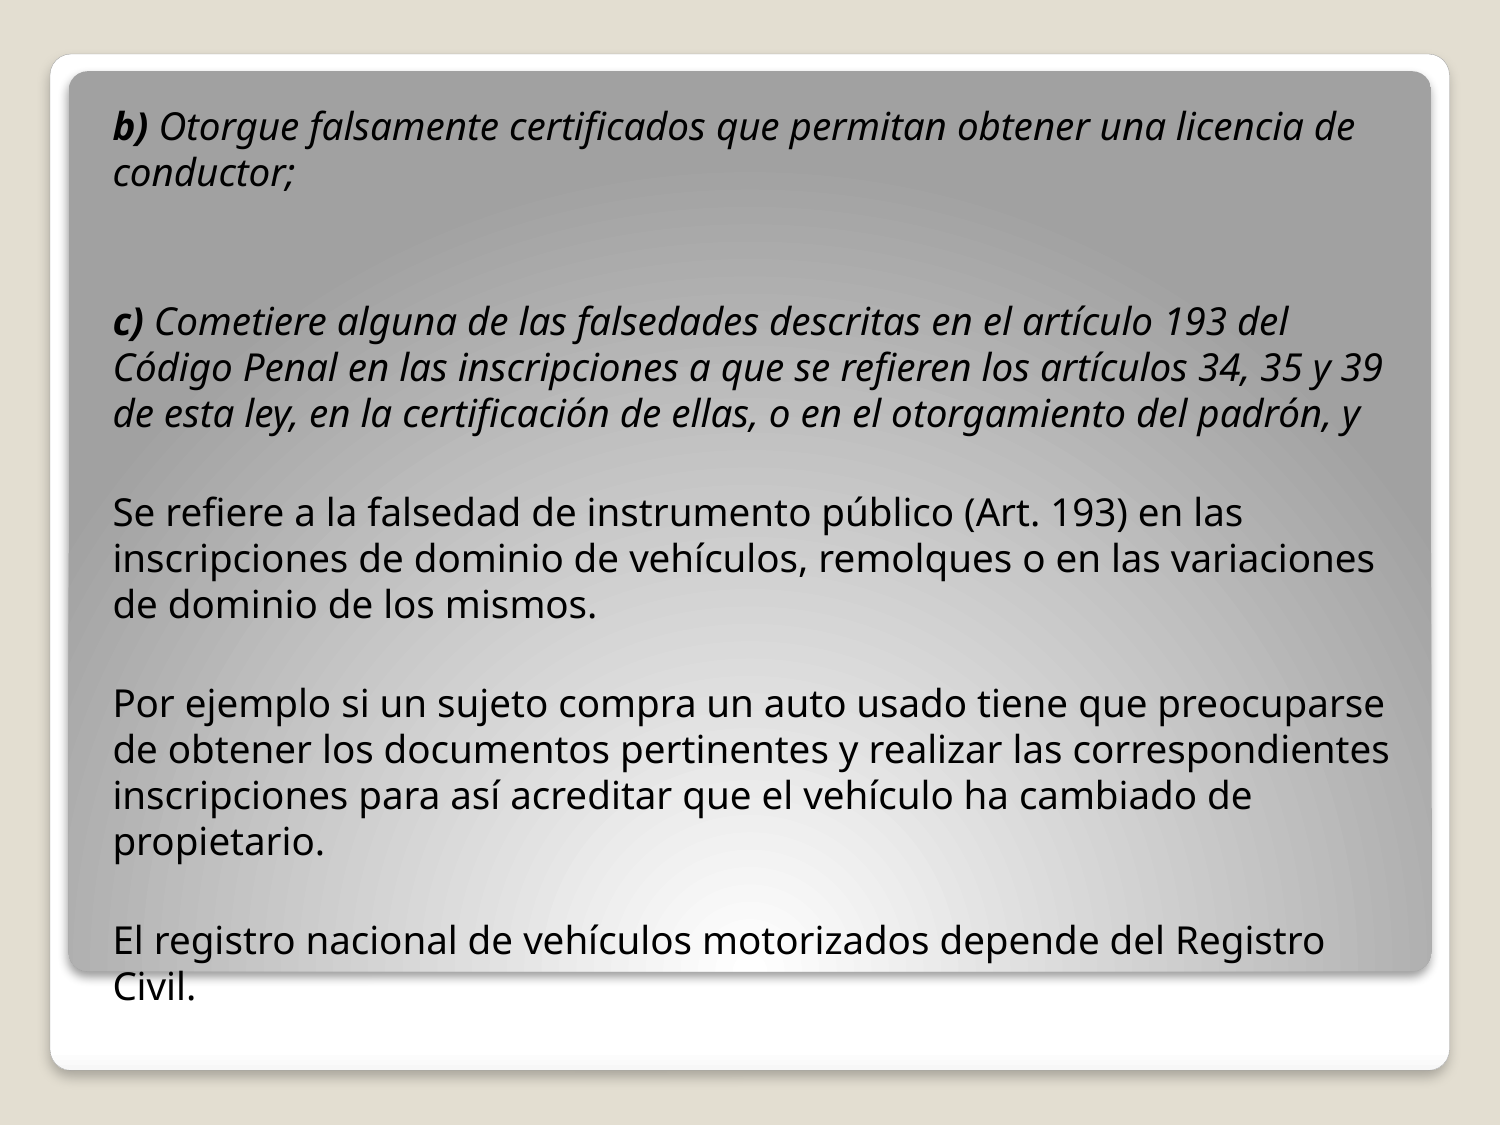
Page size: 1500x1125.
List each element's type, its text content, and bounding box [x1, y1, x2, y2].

list b) Otorgue falsamente certificados que permitan obtener una licencia de conductor; c) Cometiere alguna de las falsedades descritas en el artículo 193 del Código Penal en las inscripciones a que se refieren los artículos 34, 35 y 39 de esta ley, en la certificación de ellas, o en el otorgamiento del padrón, y Se refiere a la falsedad de instrumento público (Art. 193) en las inscripciones de dominio de vehículos, remolques o en las variaciones de dominio de los mismos. Por ejemplo si un sujeto compra un auto usado tiene que preocuparse de obtener los documentos pertinentes y realizar las correspondientes inscripciones para así acreditar que el vehículo ha cambiado de propietario. El registro nacional de vehículos motorizados depende del Registro Civil. [82, 86, 1425, 1024]
